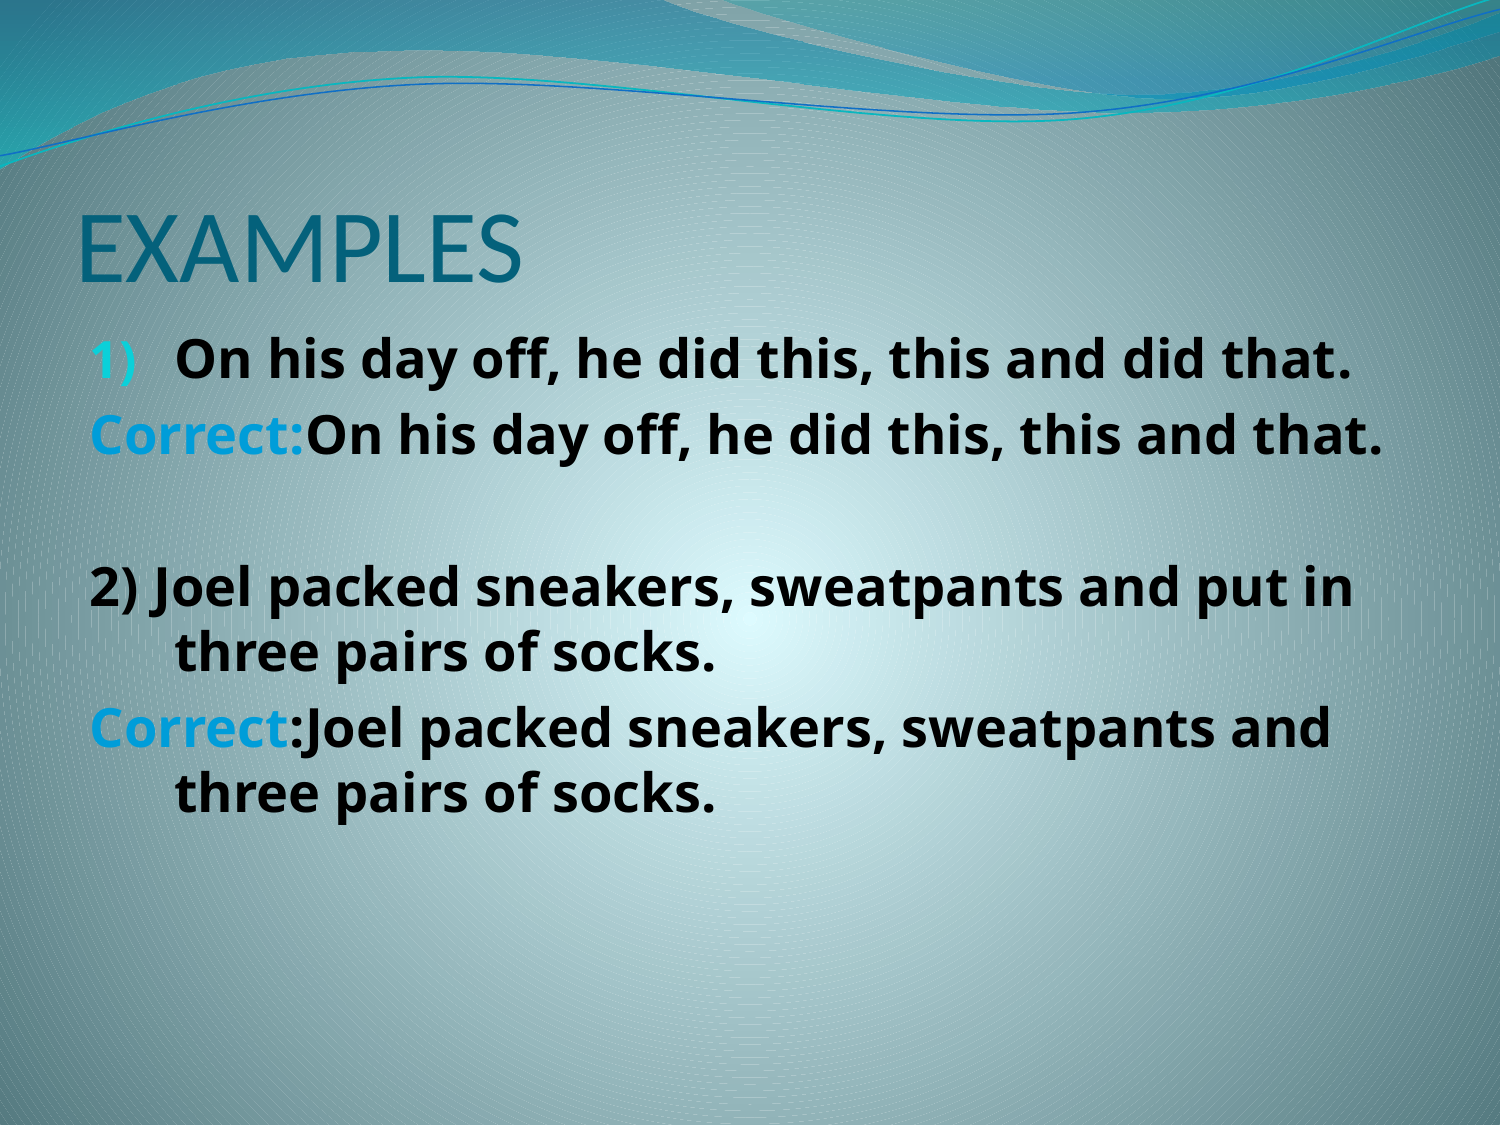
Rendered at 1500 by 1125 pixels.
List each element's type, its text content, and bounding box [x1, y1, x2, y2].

list On his day off, he did this, this and did that. Correct:On his day off, he did this, this and that. 2) Joel packed sneakers, sweatpants and put in three pairs of socks. Correct:Joel packed sneakers, sweatpants and three pairs of socks. [75, 317, 1425, 1038]
title EXAMPLES [75, 115, 1425, 303]
